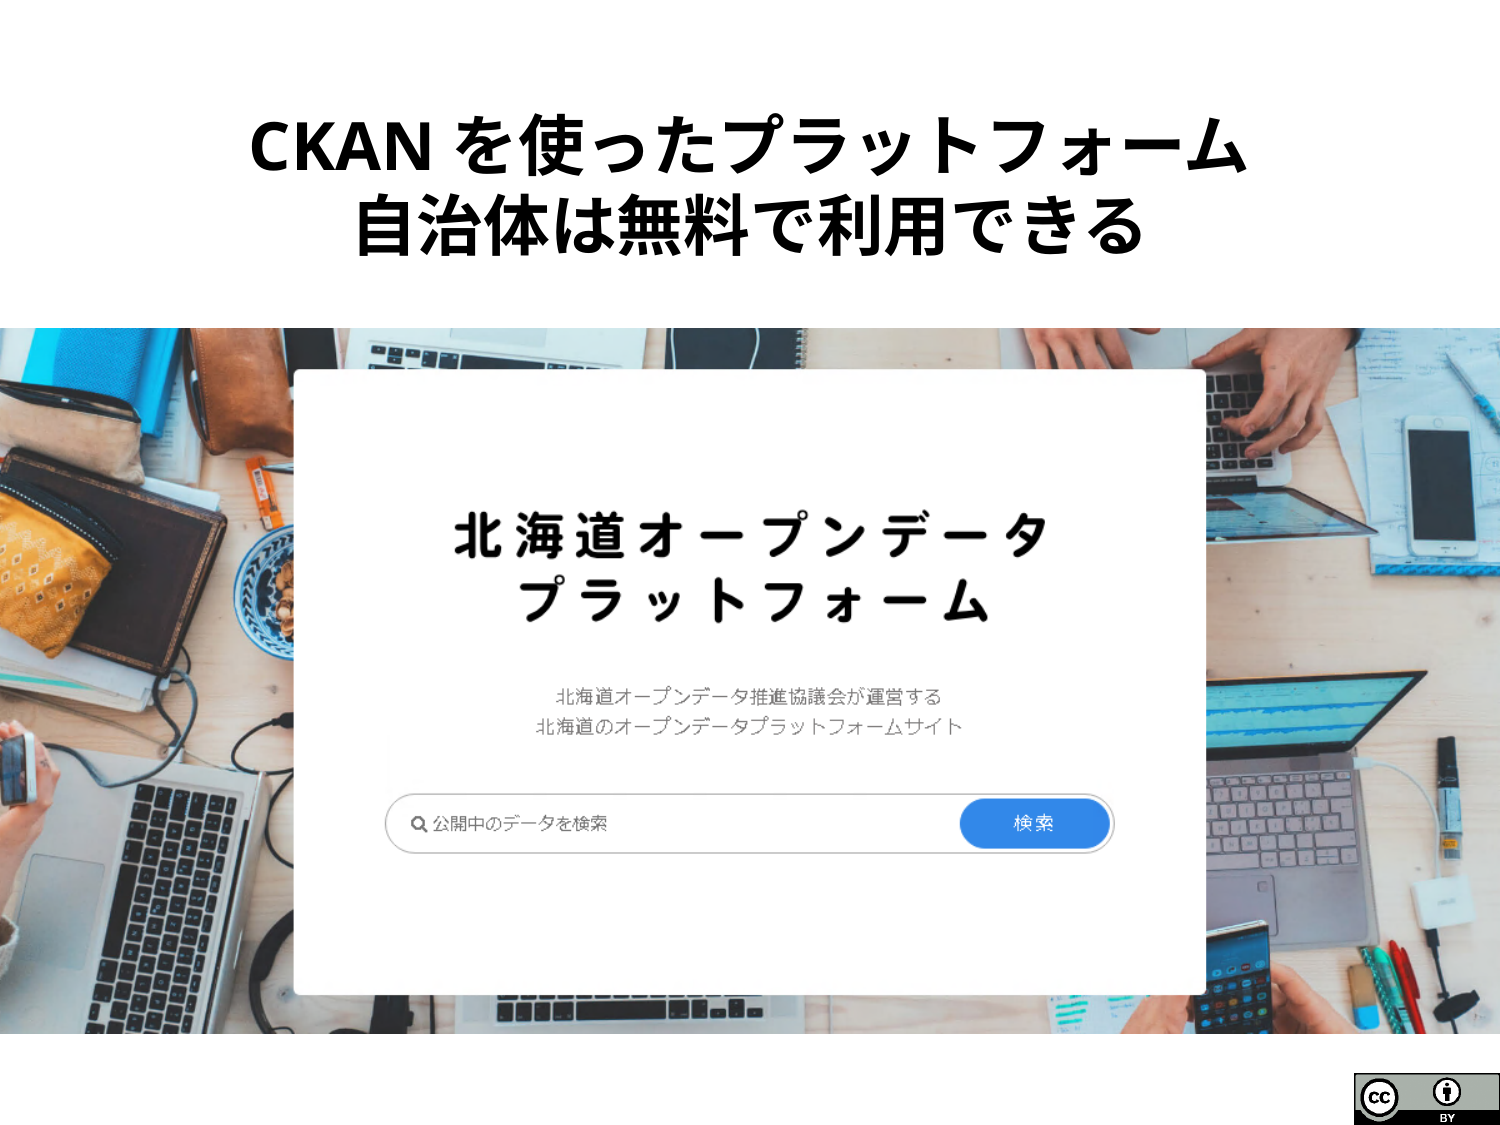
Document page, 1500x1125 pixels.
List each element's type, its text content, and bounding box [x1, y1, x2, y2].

picture [0, 328, 1500, 1034]
picture [1354, 1073, 1500, 1125]
text_box CKANを使ったプラットフォーム 自治体は無料で利用できる [0, 96, 1500, 272]
